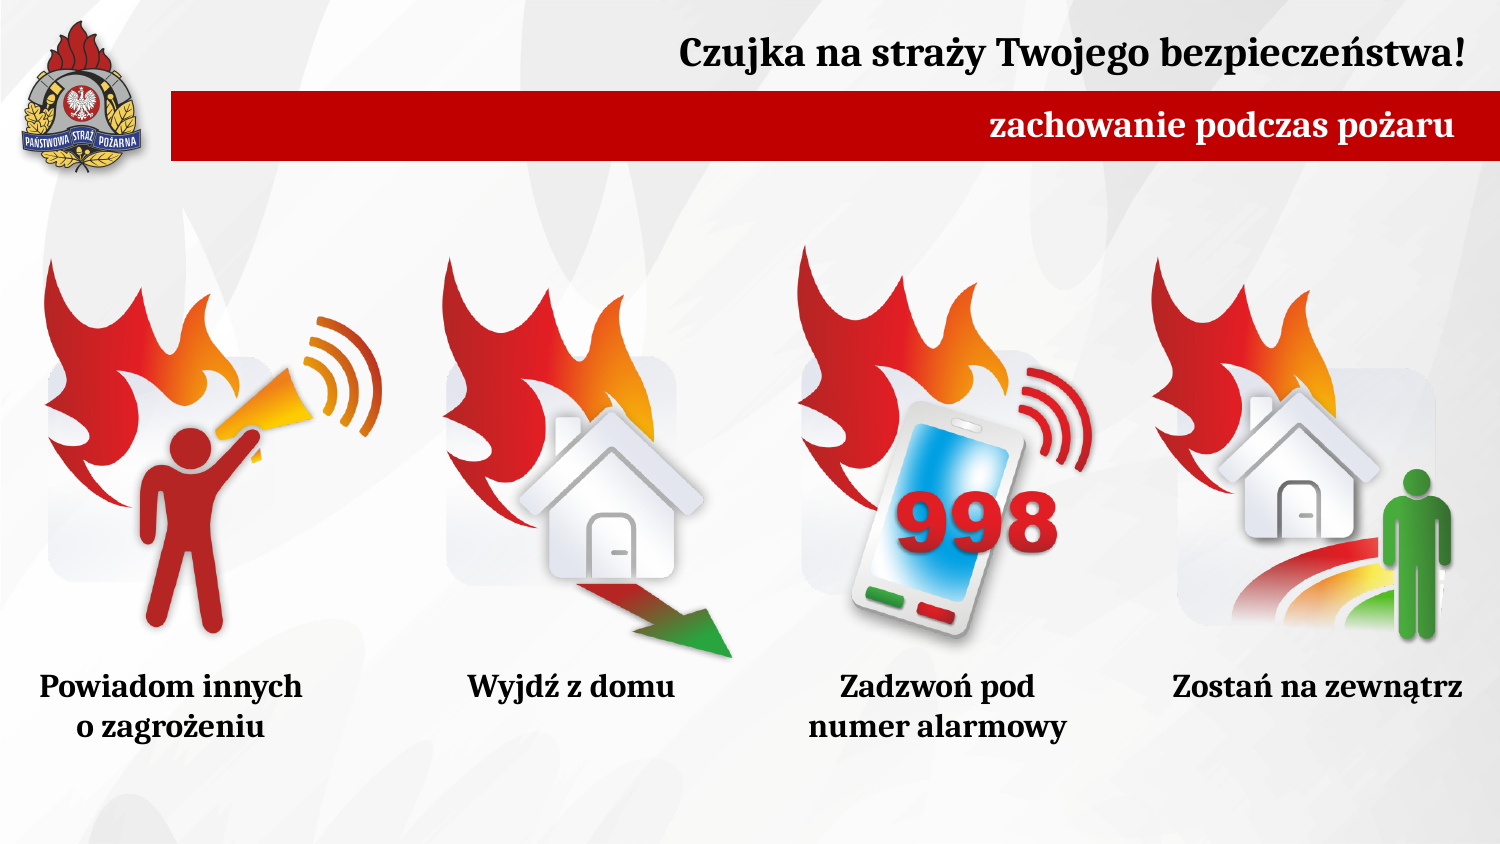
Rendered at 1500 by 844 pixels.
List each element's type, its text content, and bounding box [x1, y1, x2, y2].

text_box Zadzwoń pod numer alarmowy [773, 656, 1103, 752]
text_box zachowanie podczas pożaru [171, 99, 1471, 153]
text_box Zostań na zewnątrz [1151, 656, 1485, 712]
text_box Powiadom innych o zagrożeniu [17, 656, 325, 752]
picture [0, 0, 1500, 844]
text_box Wyjdź z domu [440, 676, 703, 712]
text_box [171, 91, 1500, 161]
text_box Czujka na straży Twojego bezpieczeństwa! [572, 24, 1483, 82]
